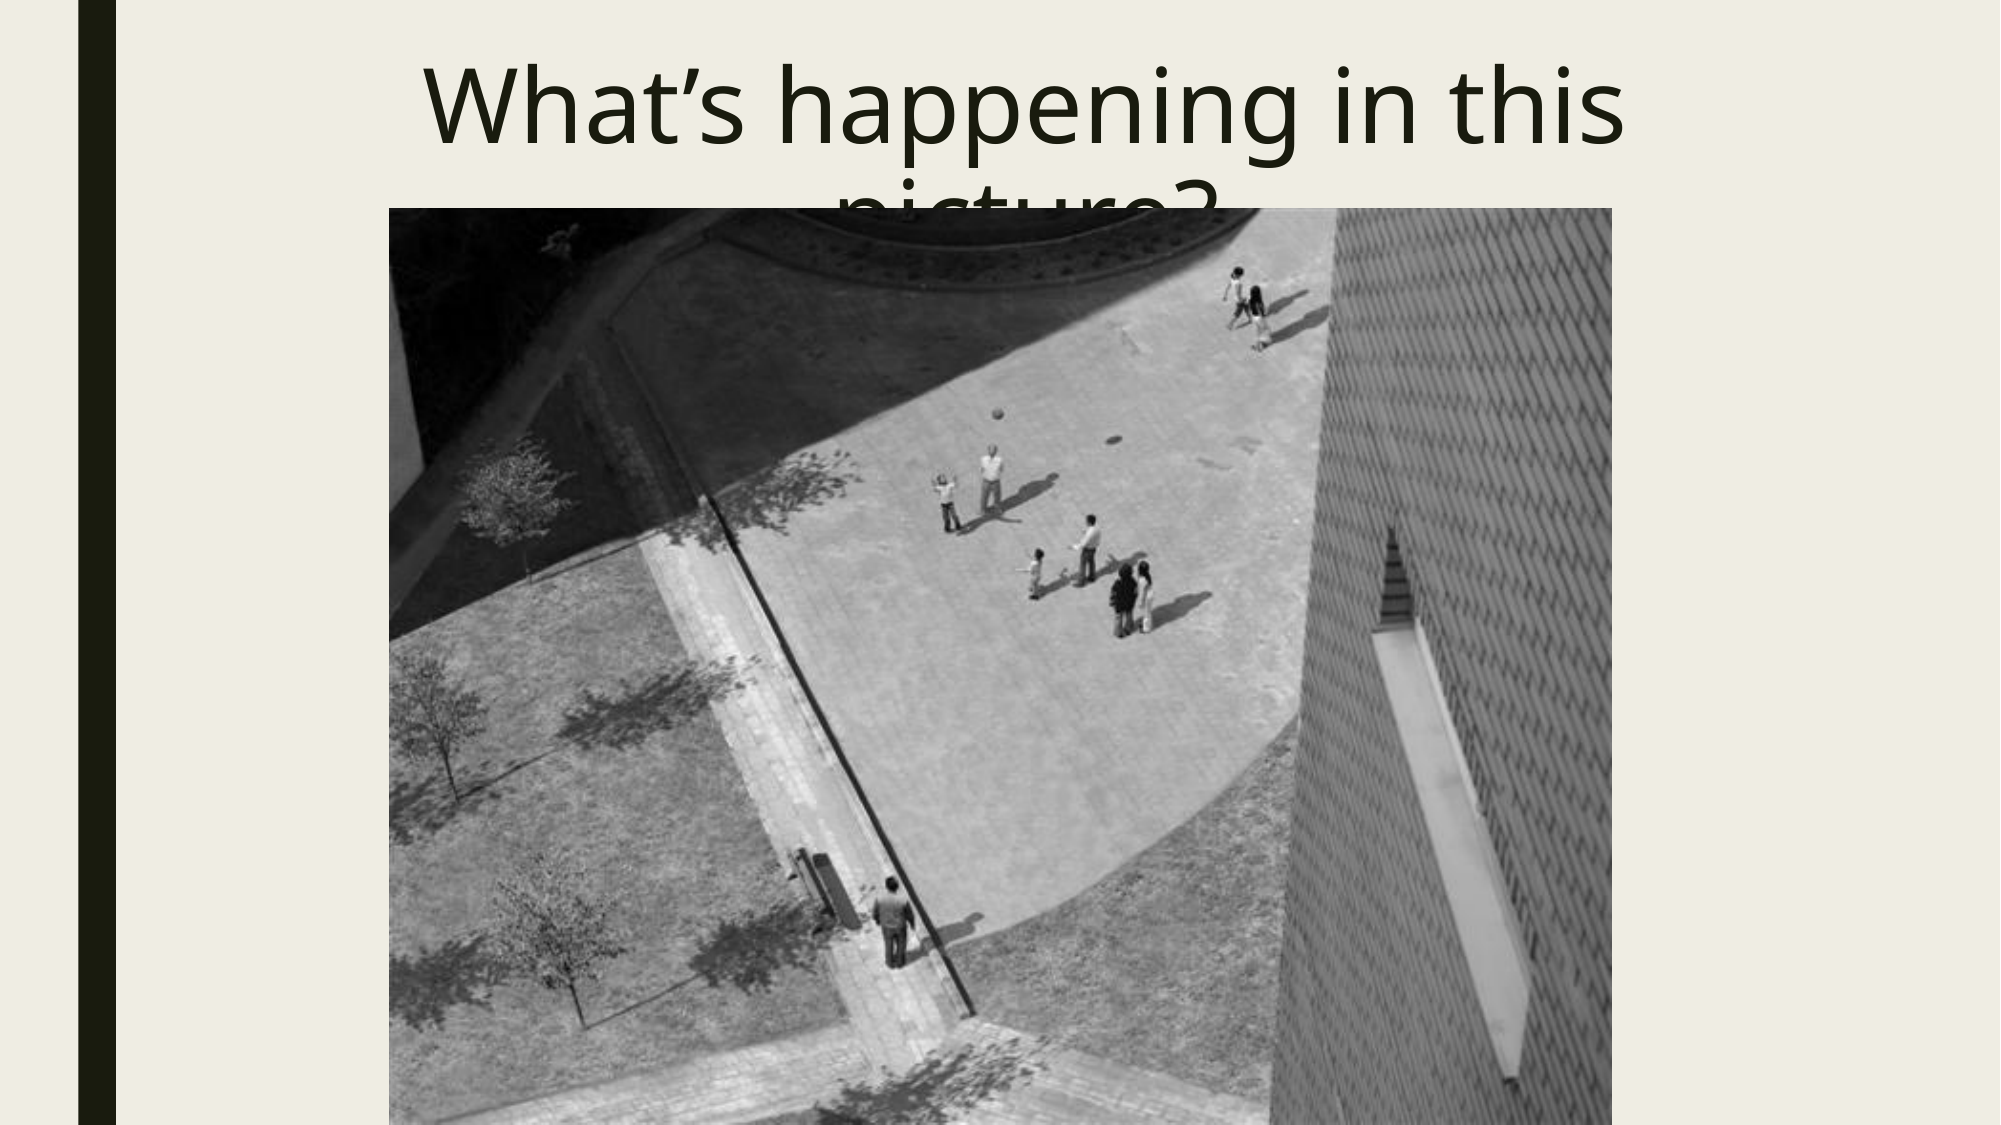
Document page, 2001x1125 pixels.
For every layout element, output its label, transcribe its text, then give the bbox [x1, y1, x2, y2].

title What’s happening in this picture? [238, 47, 1814, 292]
picture [389, 208, 1612, 1125]
